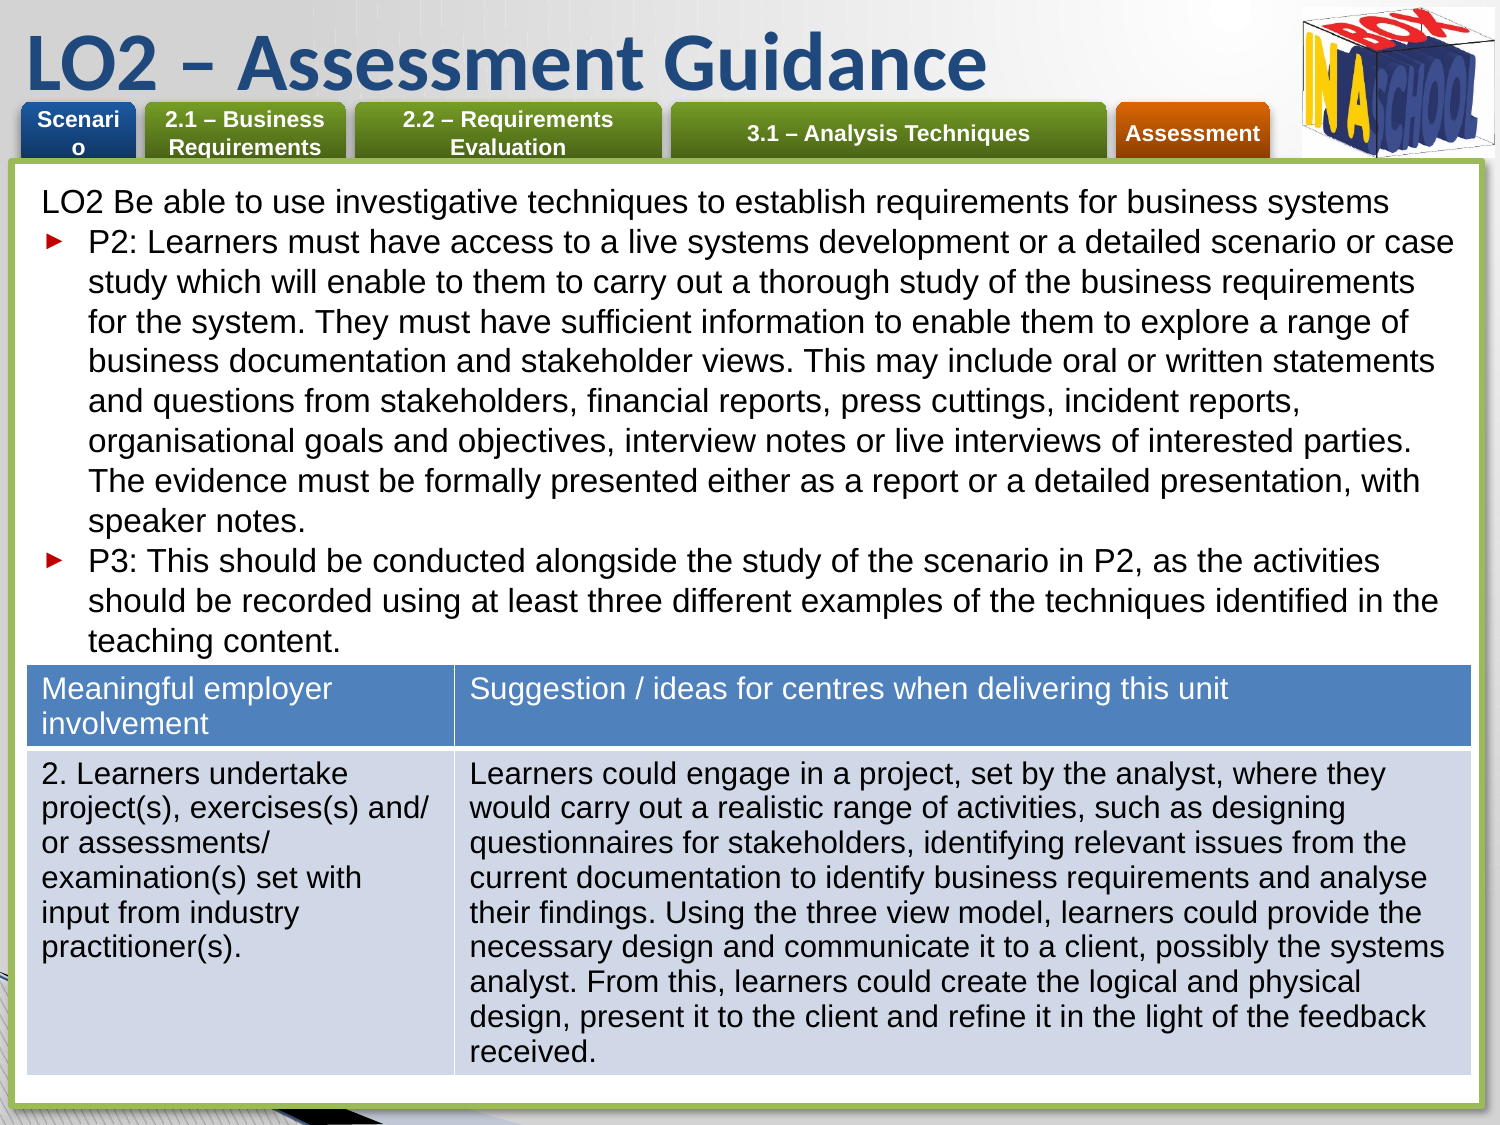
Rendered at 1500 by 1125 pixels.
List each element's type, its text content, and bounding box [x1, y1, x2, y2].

picture [1302, 7, 1495, 158]
table_header Meaningful employer involvement [27, 665, 454, 746]
table_cell 2. Learners undertake project(s), exercises(s) and/ or assessments/ examination(s) set with input from industry practitioner(s). [27, 751, 454, 1075]
title LO2 – Assessment Guidance [11, 11, 1270, 102]
text_box LO2 Be able to use investigative techniques to establish requirements for business systems P2: Learners must have access to a live systems development or a detailed scenario or case study which will enable to them to carry out a thorough study of the business requirements for the system. They must have sufficient information to enable them to explore a range of business documentation and stakeholder views. This may include oral or written statements and questions from stakeholders, financial reports, press cuttings, incident reports, organisational goals and objectives, interview notes or live interviews of interested parties. The evidence must be formally presented either as a report or a detailed presentation, with speaker notes. P3: This should be conducted alongside the study of the scenario in P2, as the activities should be recorded using at least three different examples of the techniques identified in the teaching content. [26, 172, 1472, 663]
table_header Suggestion / ideas for centres when delivering this unit [455, 665, 1471, 746]
picture [281, 1114, 303, 1125]
table_cell Learners could engage in a project, set by the analyst, where they would carry out a realistic range of activities, such as designing questionnaires for stakeholders, identifying relevant issues from the current documentation to identify business requirements and analyse their findings. Using the three view model, learners could provide the necessary design and communicate it to a client, possibly the systems analyst. From this, learners could create the logical and physical design, present it to the client and refine it in the light of the feedback received. [455, 751, 1471, 1075]
